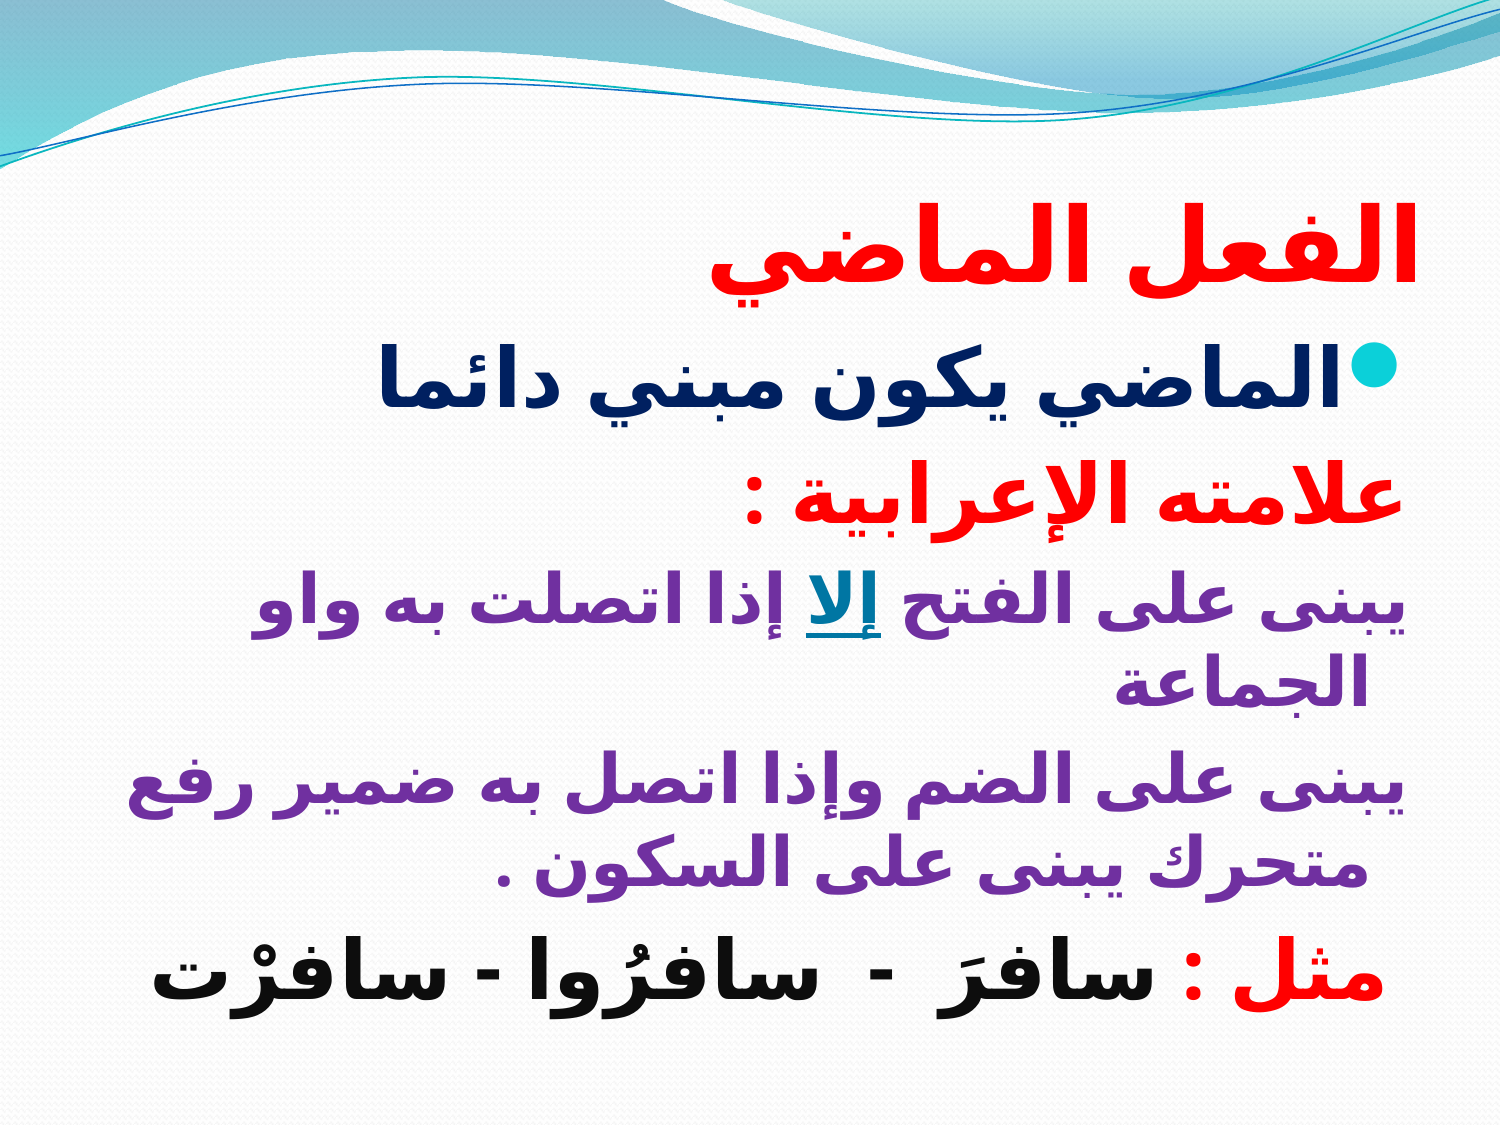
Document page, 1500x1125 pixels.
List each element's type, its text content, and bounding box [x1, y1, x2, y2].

title الفعل الماضي [75, 115, 1425, 303]
list الماضي يكون مبني دائما علامته الإعرابية : يبنى على الفتح إلا إذا اتصلت به واو الجماعة يبنى على الضم وإذا اتصل به ضمير رفع متحرك يبنى على السكون . مثل : سافرَ - سافرُوا - سافرْت [75, 317, 1425, 1038]
